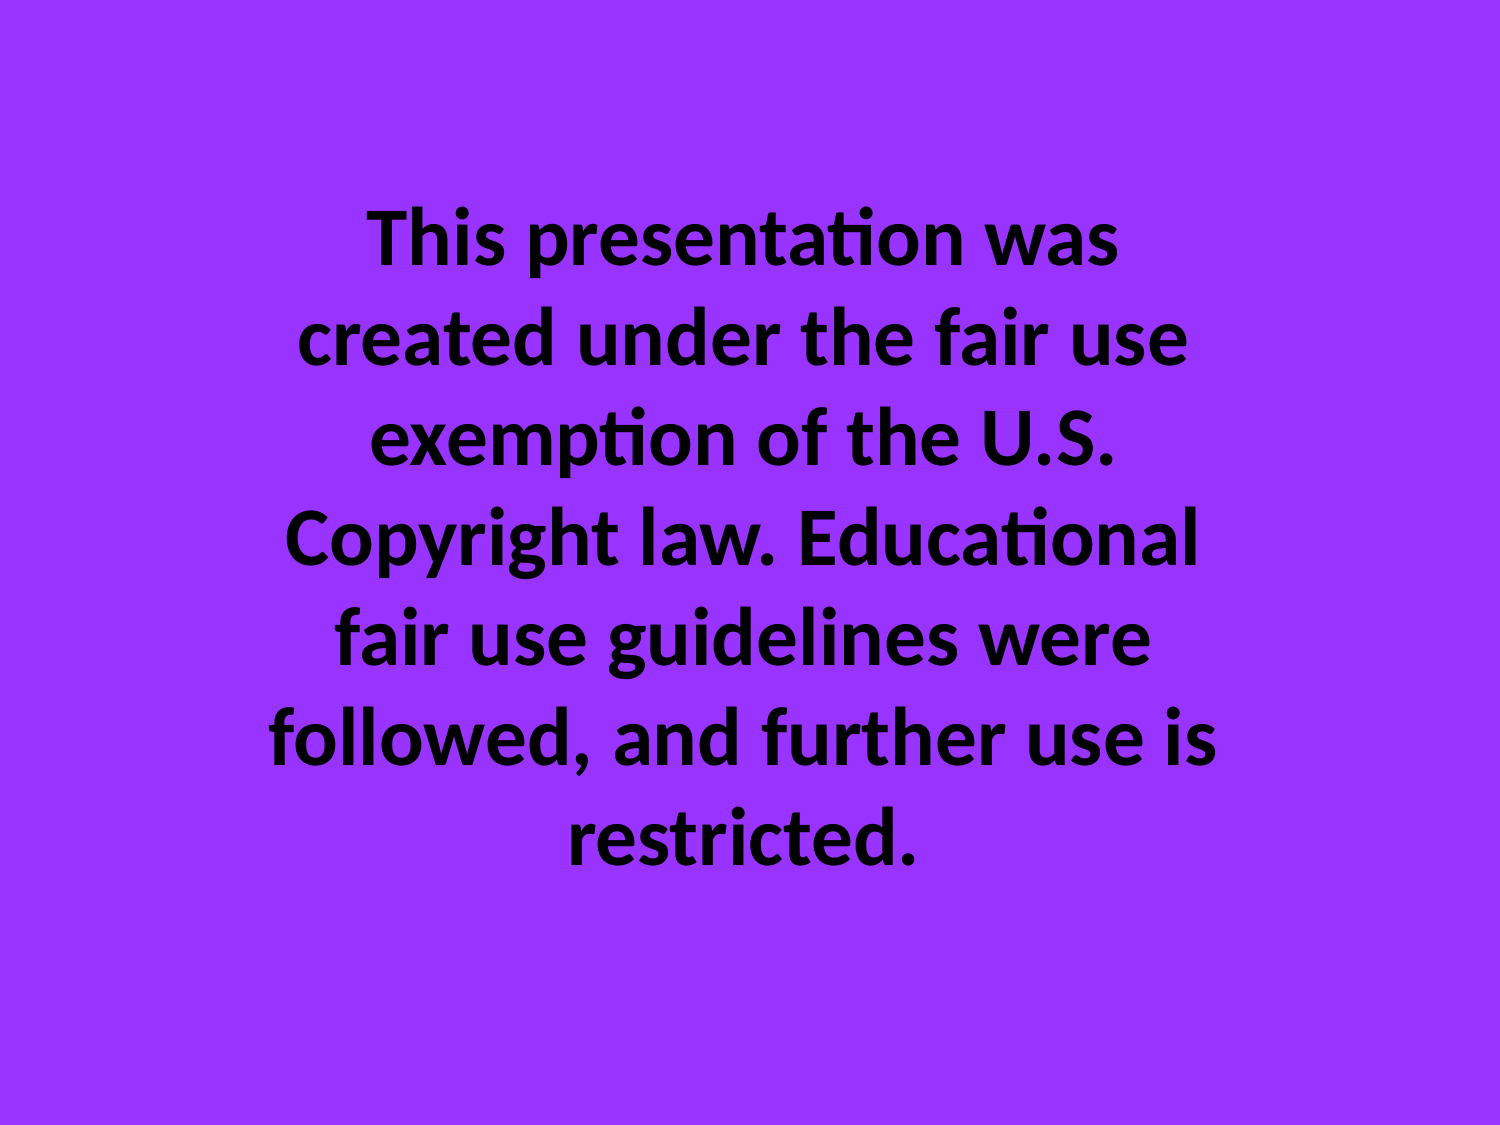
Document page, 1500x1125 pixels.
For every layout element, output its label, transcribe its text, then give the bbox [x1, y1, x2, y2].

text_box This presentation was created under the fair use exemption of the U.S. Copyright law. Educational fair use guidelines were followed, and further use is restricted. [224, 174, 1263, 990]
